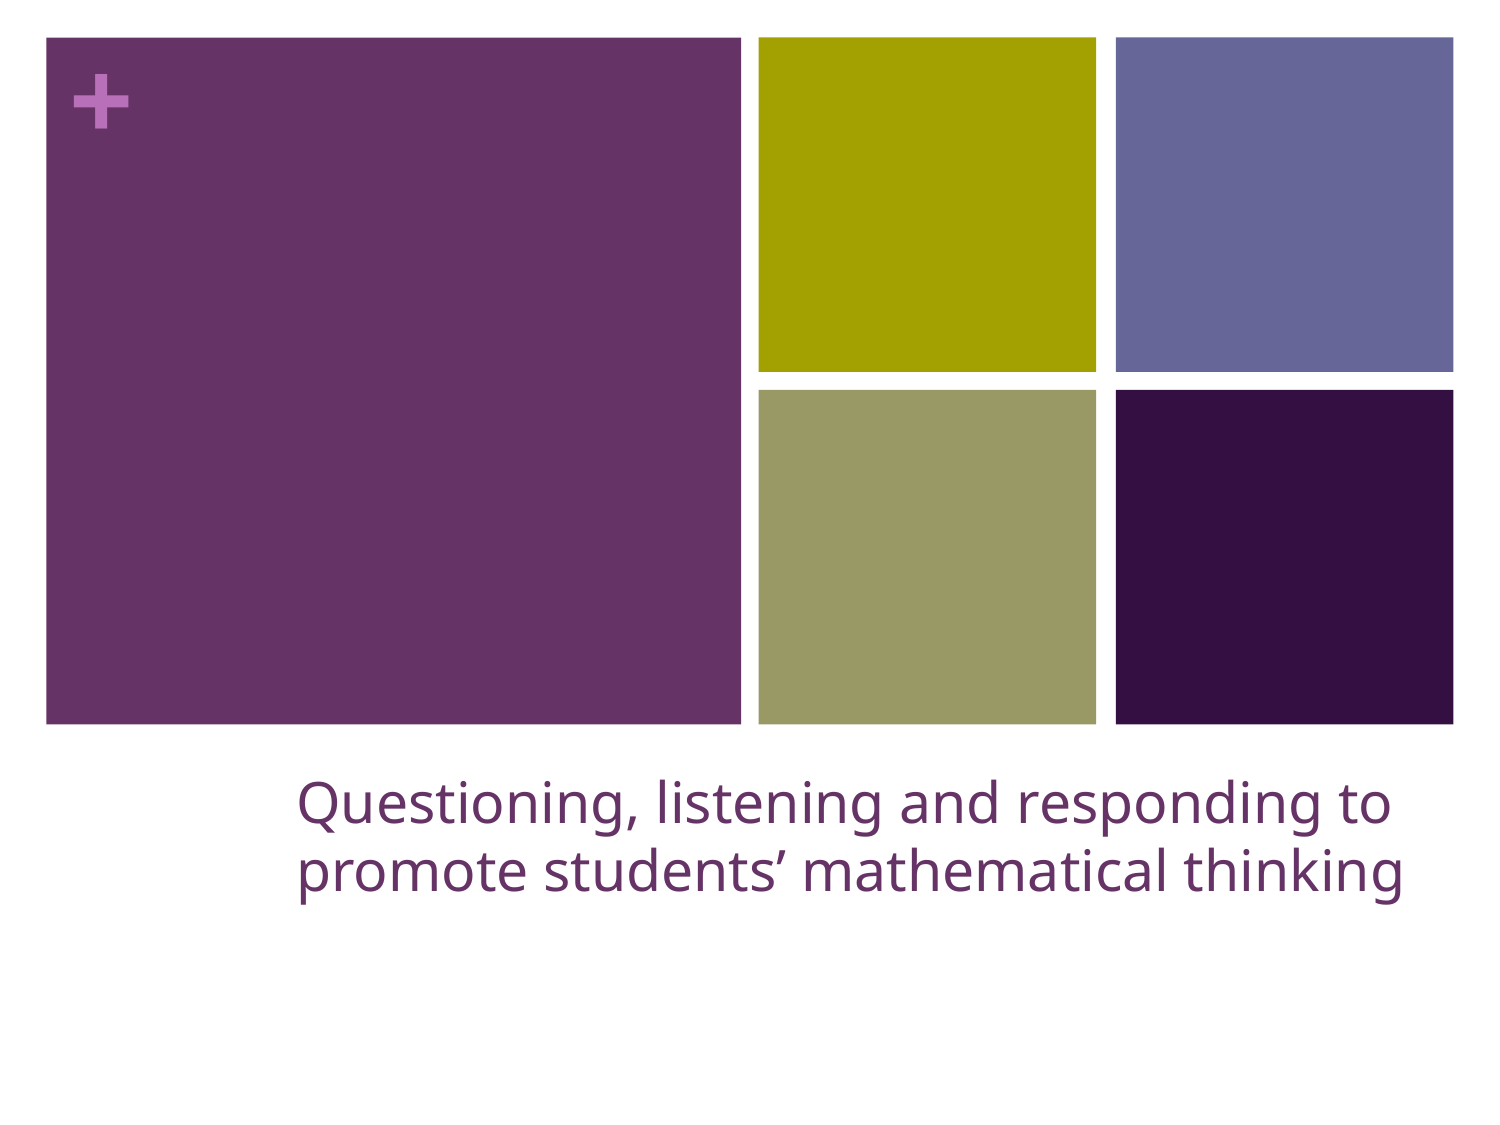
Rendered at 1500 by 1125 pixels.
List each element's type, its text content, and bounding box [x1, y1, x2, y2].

title Questioning, listening and responding to promote students’ mathematical thinking [281, 758, 1450, 912]
